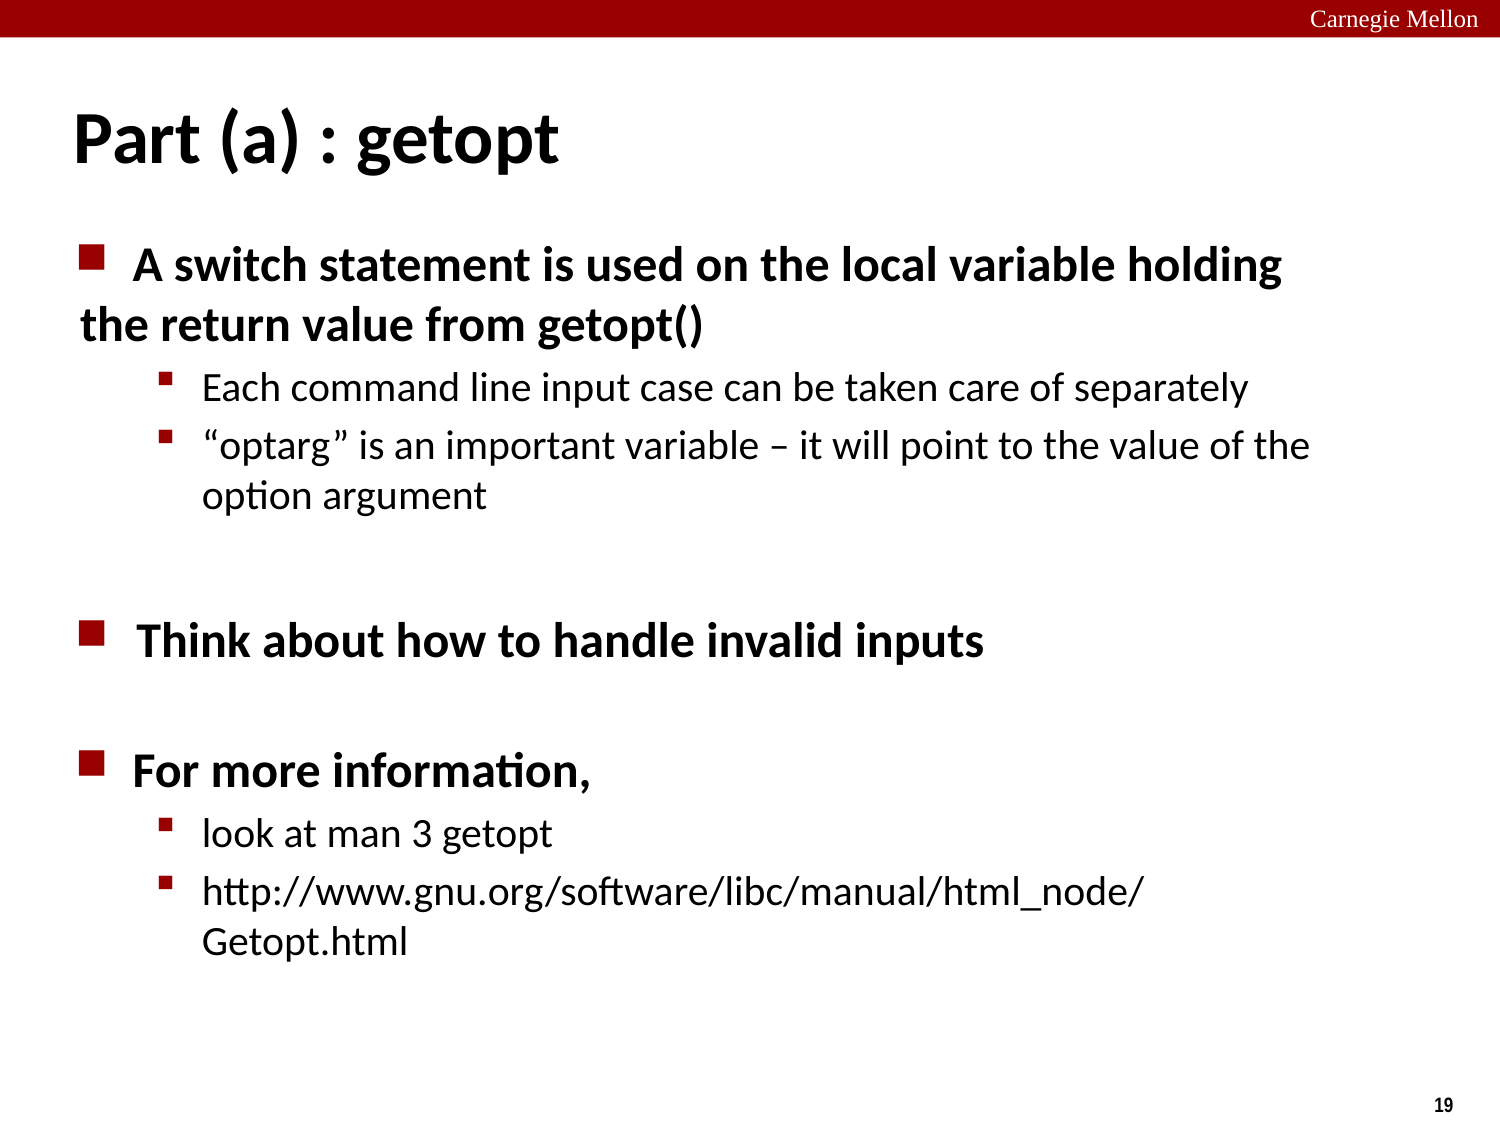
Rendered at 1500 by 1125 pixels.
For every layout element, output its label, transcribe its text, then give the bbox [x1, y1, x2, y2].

list A switch statement is used on the local variable holding the return value from getopt() Each command line input case can be taken care of separately “optarg” is an important variable – it will point to the value of the option argument Think about how to handle invalid inputs For more information, look at man 3 getopt http://www.gnu.org/software/libc/manual/html_node/Getopt.html [64, 223, 1361, 1040]
title Part (a) : getopt [58, 32, 1305, 236]
